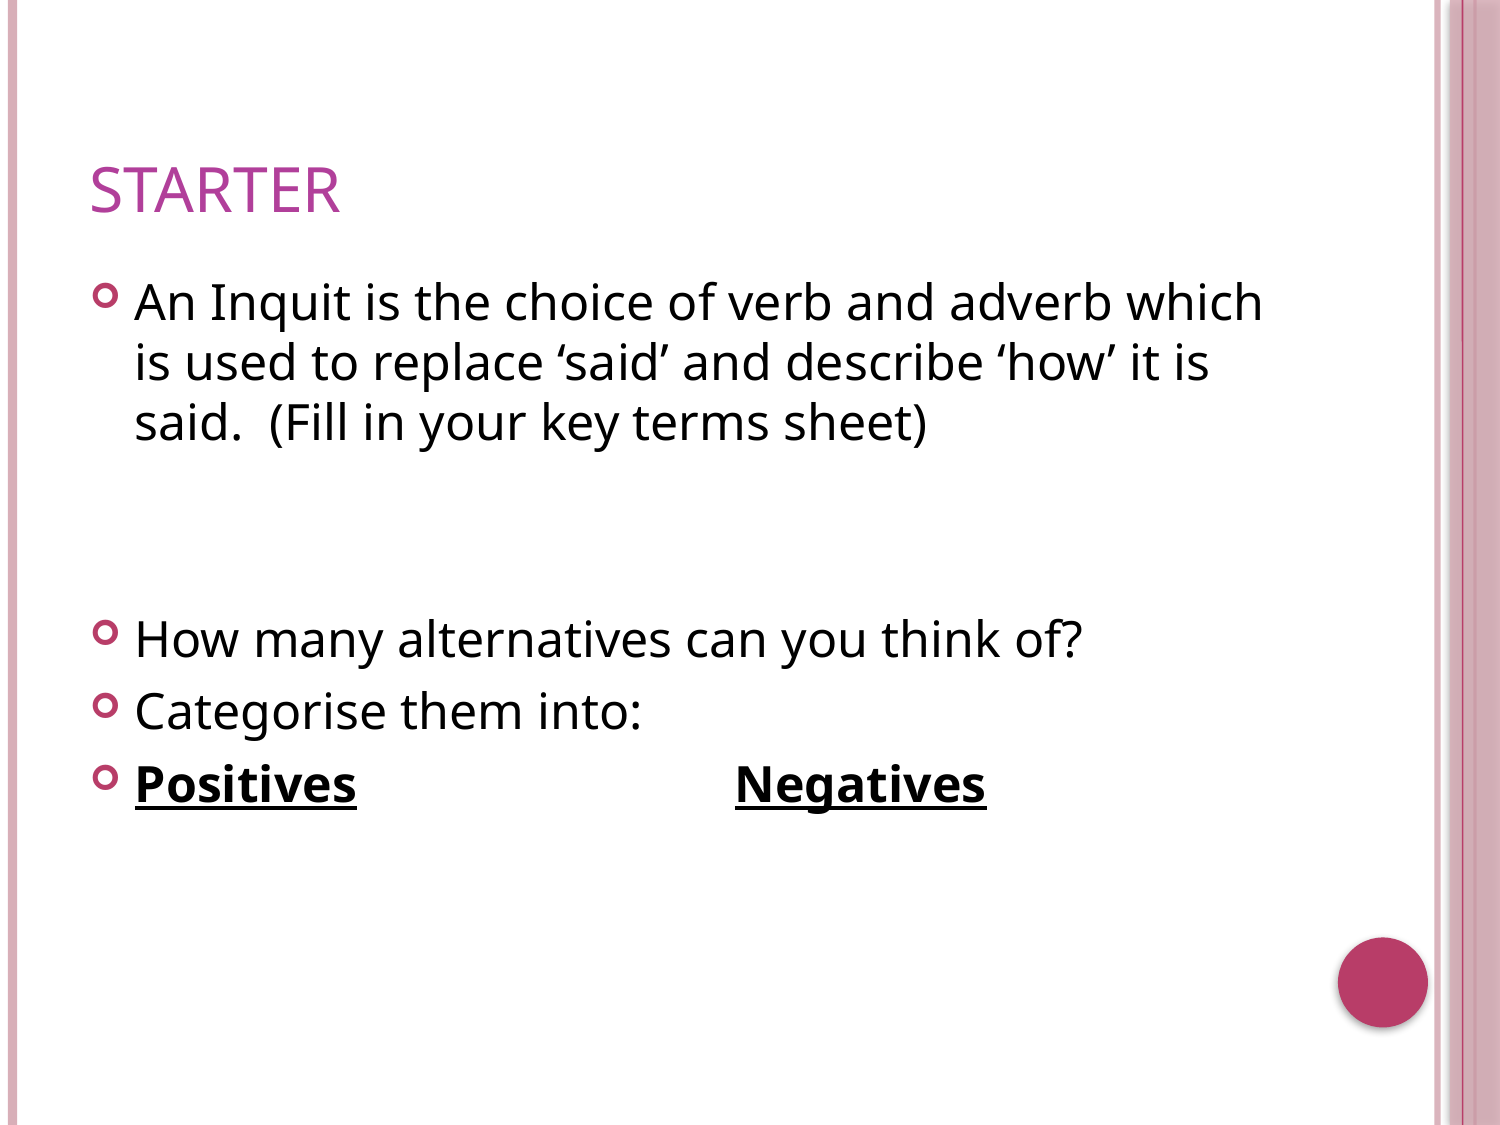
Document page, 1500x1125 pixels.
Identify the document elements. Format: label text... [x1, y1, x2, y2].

list An Inquit is the choice of verb and adverb which is used to replace ‘said’ and describe ‘how’ it is said. (Fill in your key terms sheet) How many alternatives can you think of? Categorise them into: Positives Negatives [75, 262, 1300, 1062]
title Starter [75, 45, 1300, 233]
